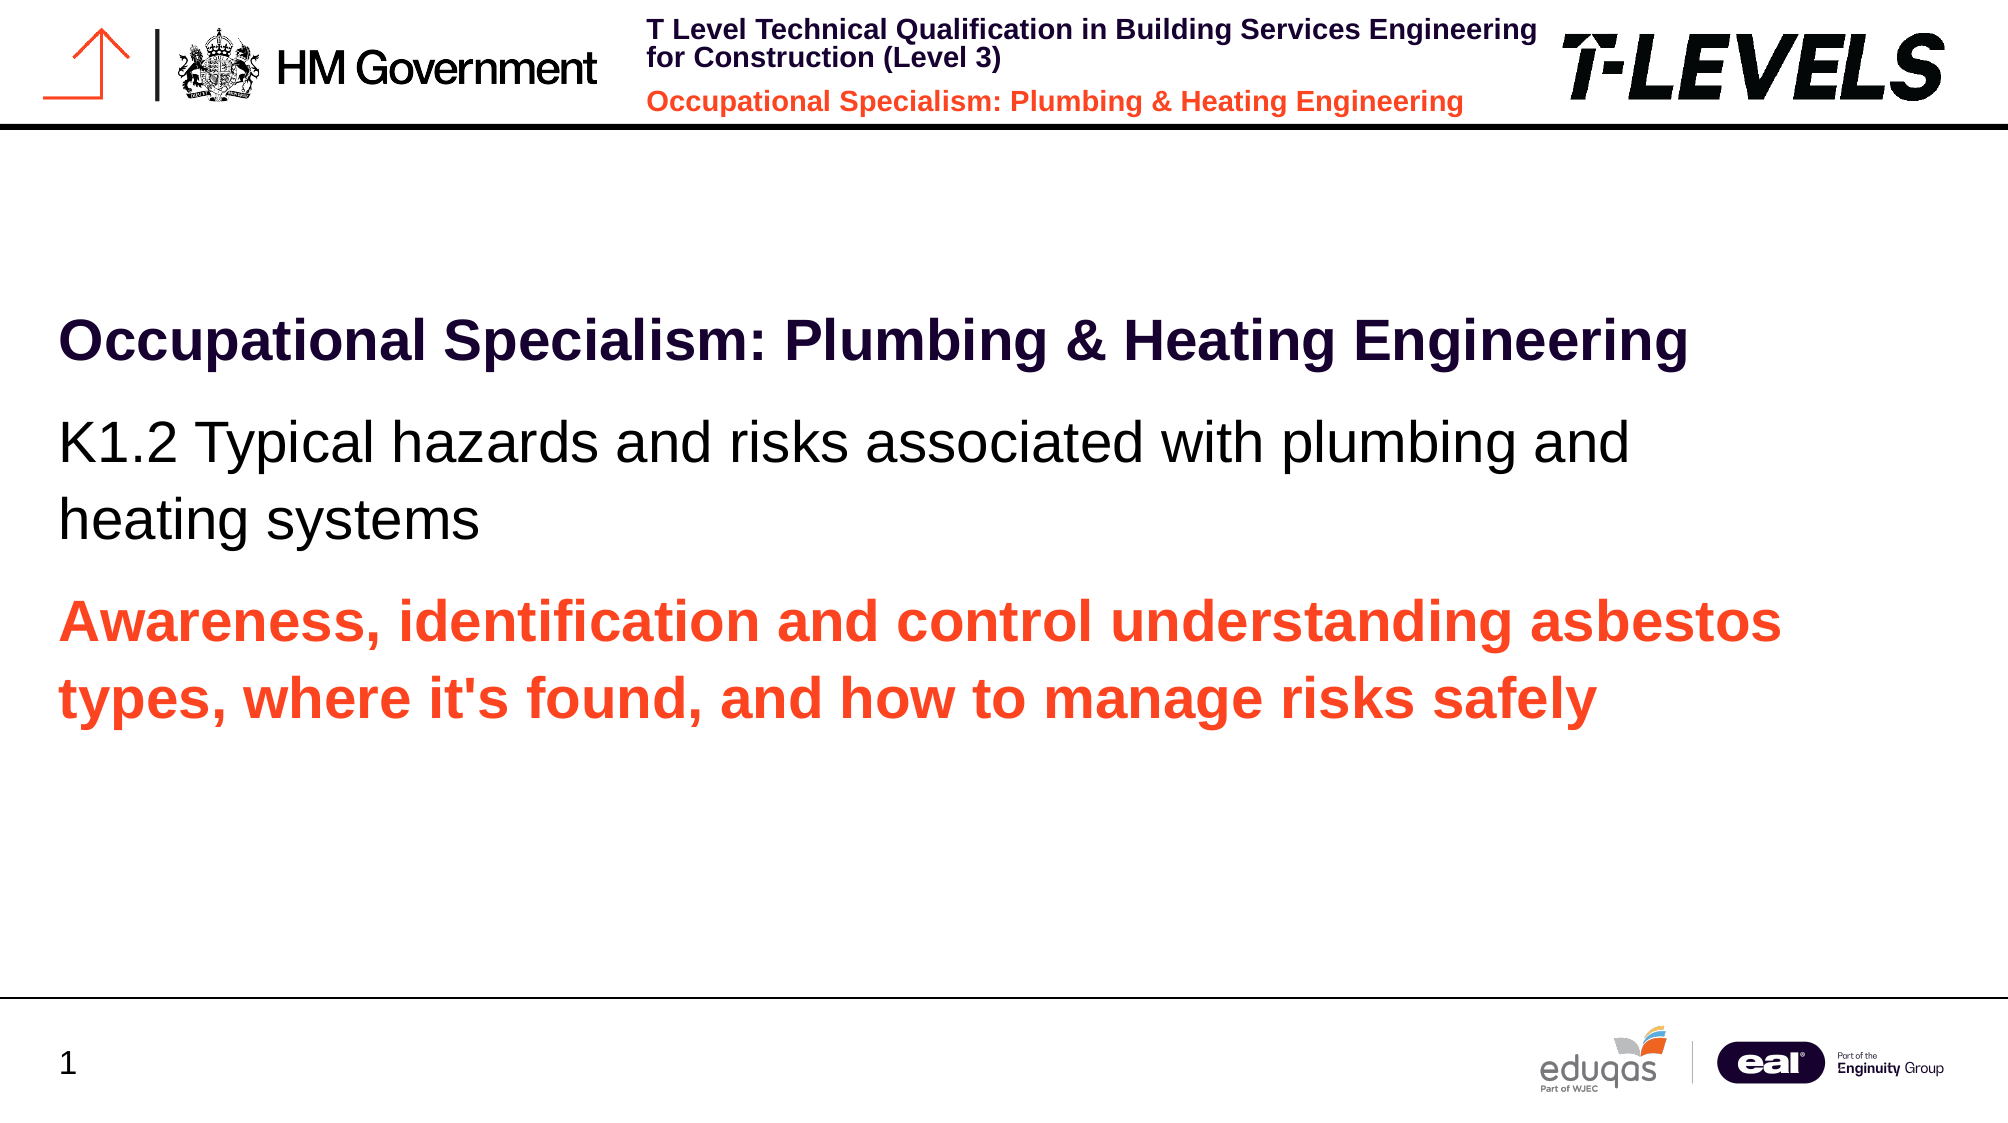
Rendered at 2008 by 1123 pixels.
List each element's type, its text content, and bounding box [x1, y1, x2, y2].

picture [155, 28, 597, 102]
text_box Occupational Specialism: Plumbing & Heating Engineering K1.2 Typical hazards and risks associated with plumbing and heating systems Awareness, identification and control understanding asbestos types, where it's found, and how to manage risks safely [58, 295, 1831, 916]
picture [1535, 1021, 1949, 1097]
picture [38, 27, 136, 100]
picture [1543, 25, 1964, 108]
